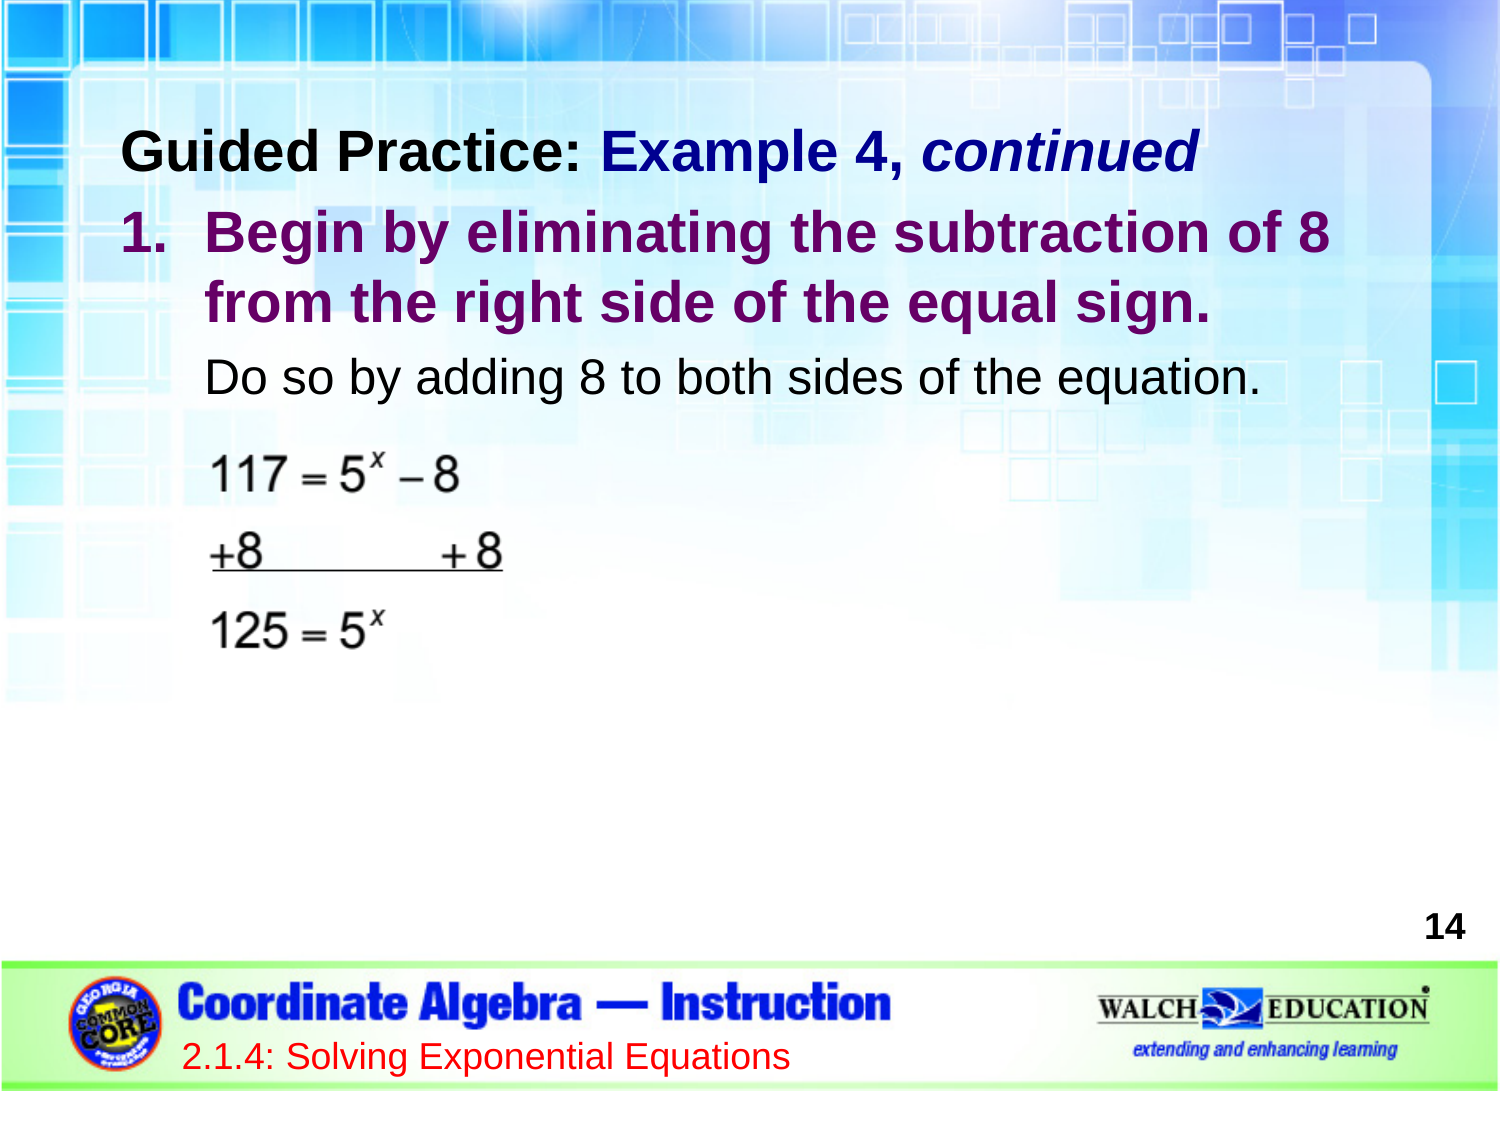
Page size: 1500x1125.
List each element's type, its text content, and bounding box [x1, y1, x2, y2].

slide_number 14 [1361, 901, 1481, 949]
subtitle Guided Practice: Example 4, continued Begin by eliminating the subtraction of 8 from the right side of the equal sign. Do so by adding 8 to both sides of the equation. [105, 105, 1394, 925]
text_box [208, 436, 505, 650]
picture [1, 0, 1500, 1091]
list 2.1.4: Solving Exponential Equations [166, 1024, 1074, 1068]
